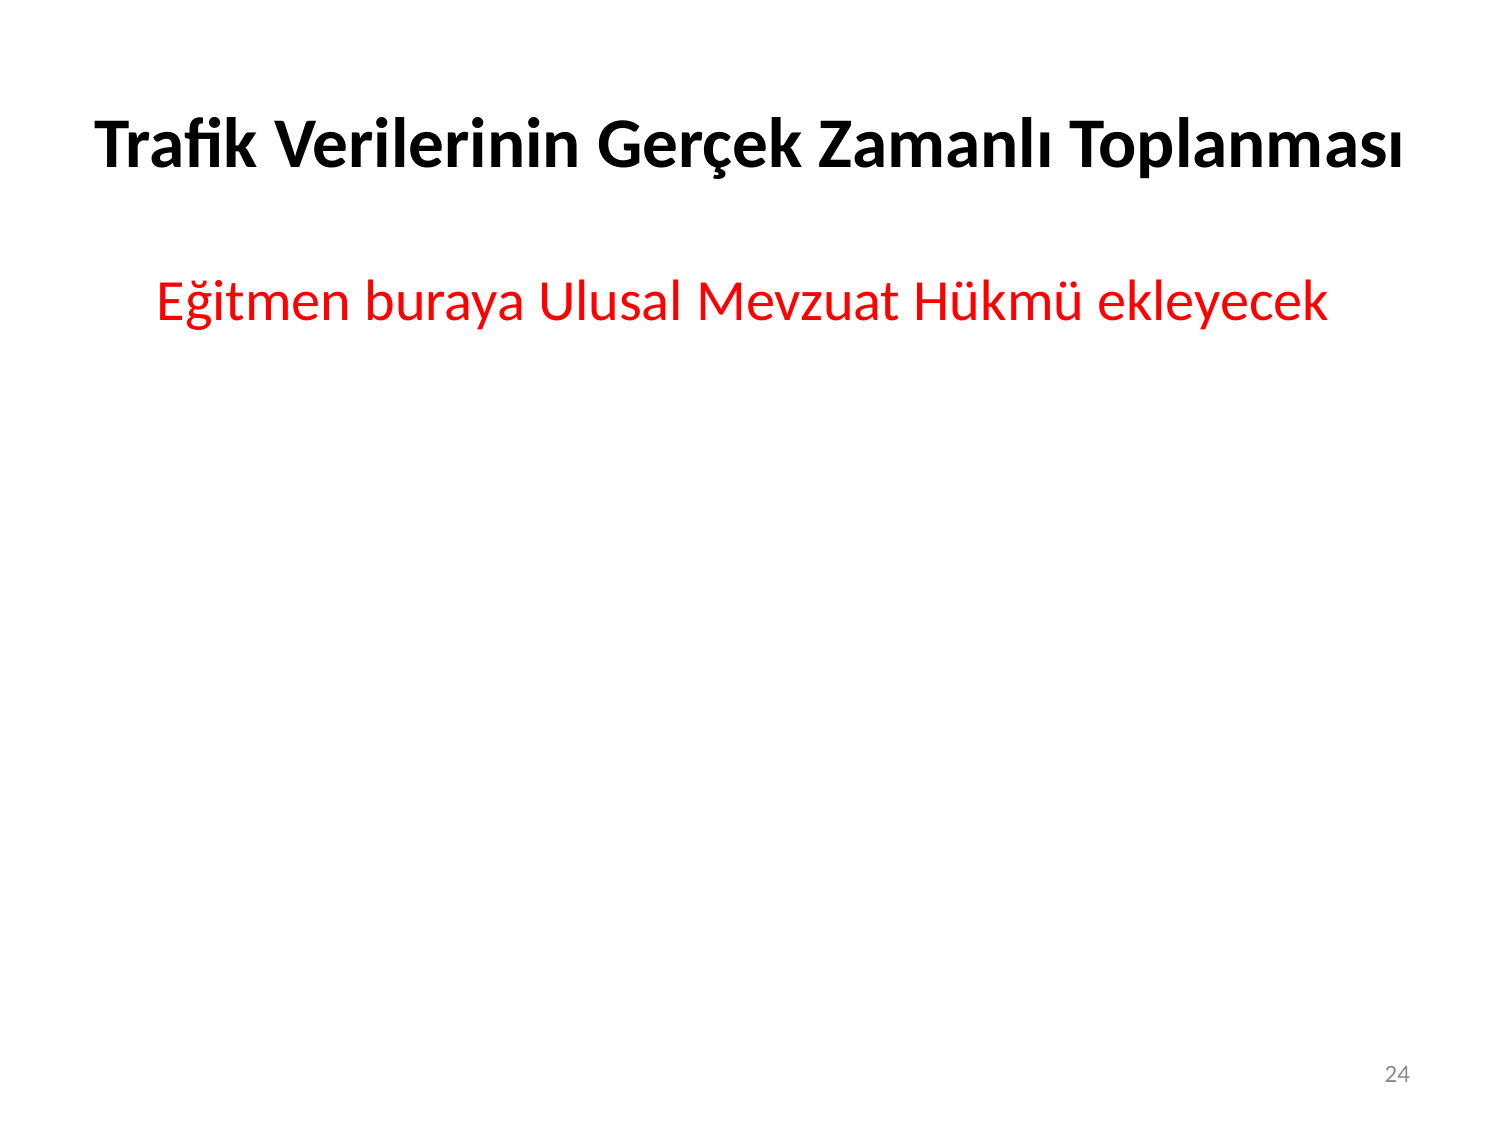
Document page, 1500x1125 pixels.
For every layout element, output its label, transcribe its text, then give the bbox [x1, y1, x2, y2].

slide_number 24 [1074, 1042, 1425, 1103]
title Trafik Verilerinin Gerçek Zamanlı Toplanması [75, 45, 1425, 233]
list Eğitmen buraya Ulusal Mevzuat Hükmü ekleyecek [75, 262, 1425, 1005]
